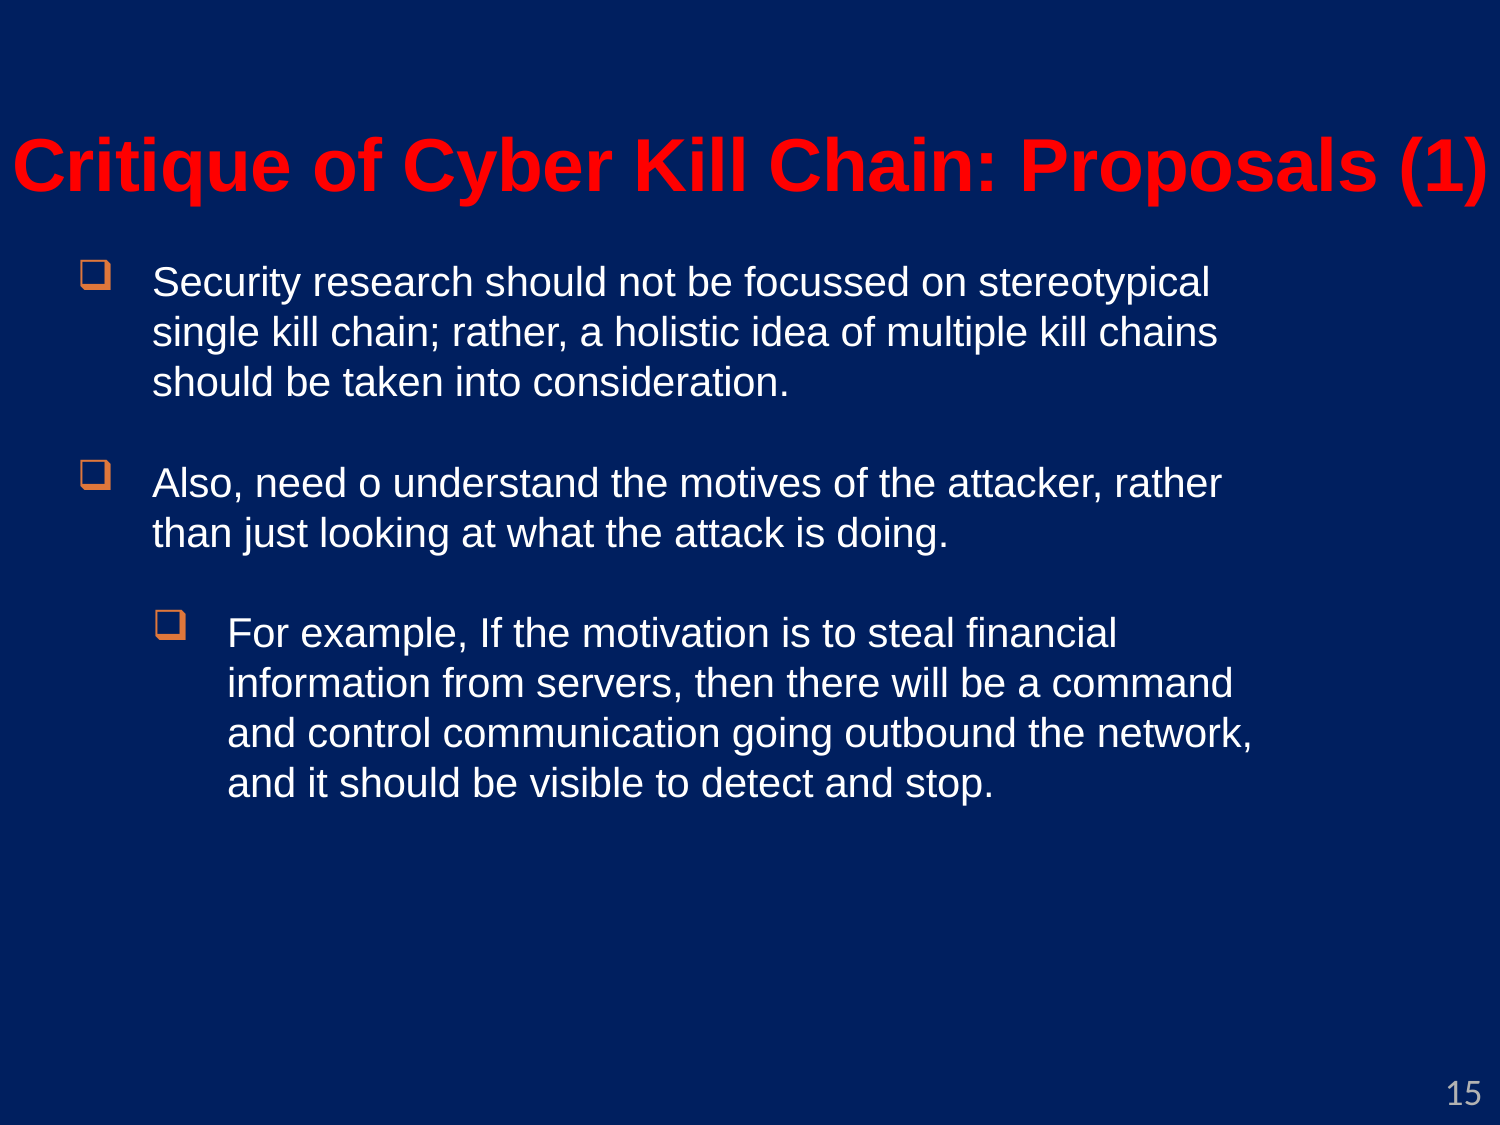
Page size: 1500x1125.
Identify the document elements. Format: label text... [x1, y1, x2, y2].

text_box Security research should not be focussed on stereotypical single kill chain; rather, a holistic idea of multiple kill chains should be taken into consideration. Also, need o understand the motives of the attacker, rather than just looking at what the attack is doing. For example, If the motivation is to steal financial information from servers, then there will be a command and control communication going outbound the network, and it should be visible to detect and stop. [75, 255, 1425, 1125]
slide_number 15 [1137, 1068, 1483, 1114]
text_box Critique of Cyber Kill Chain: Proposals (1) [0, 116, 1500, 207]
